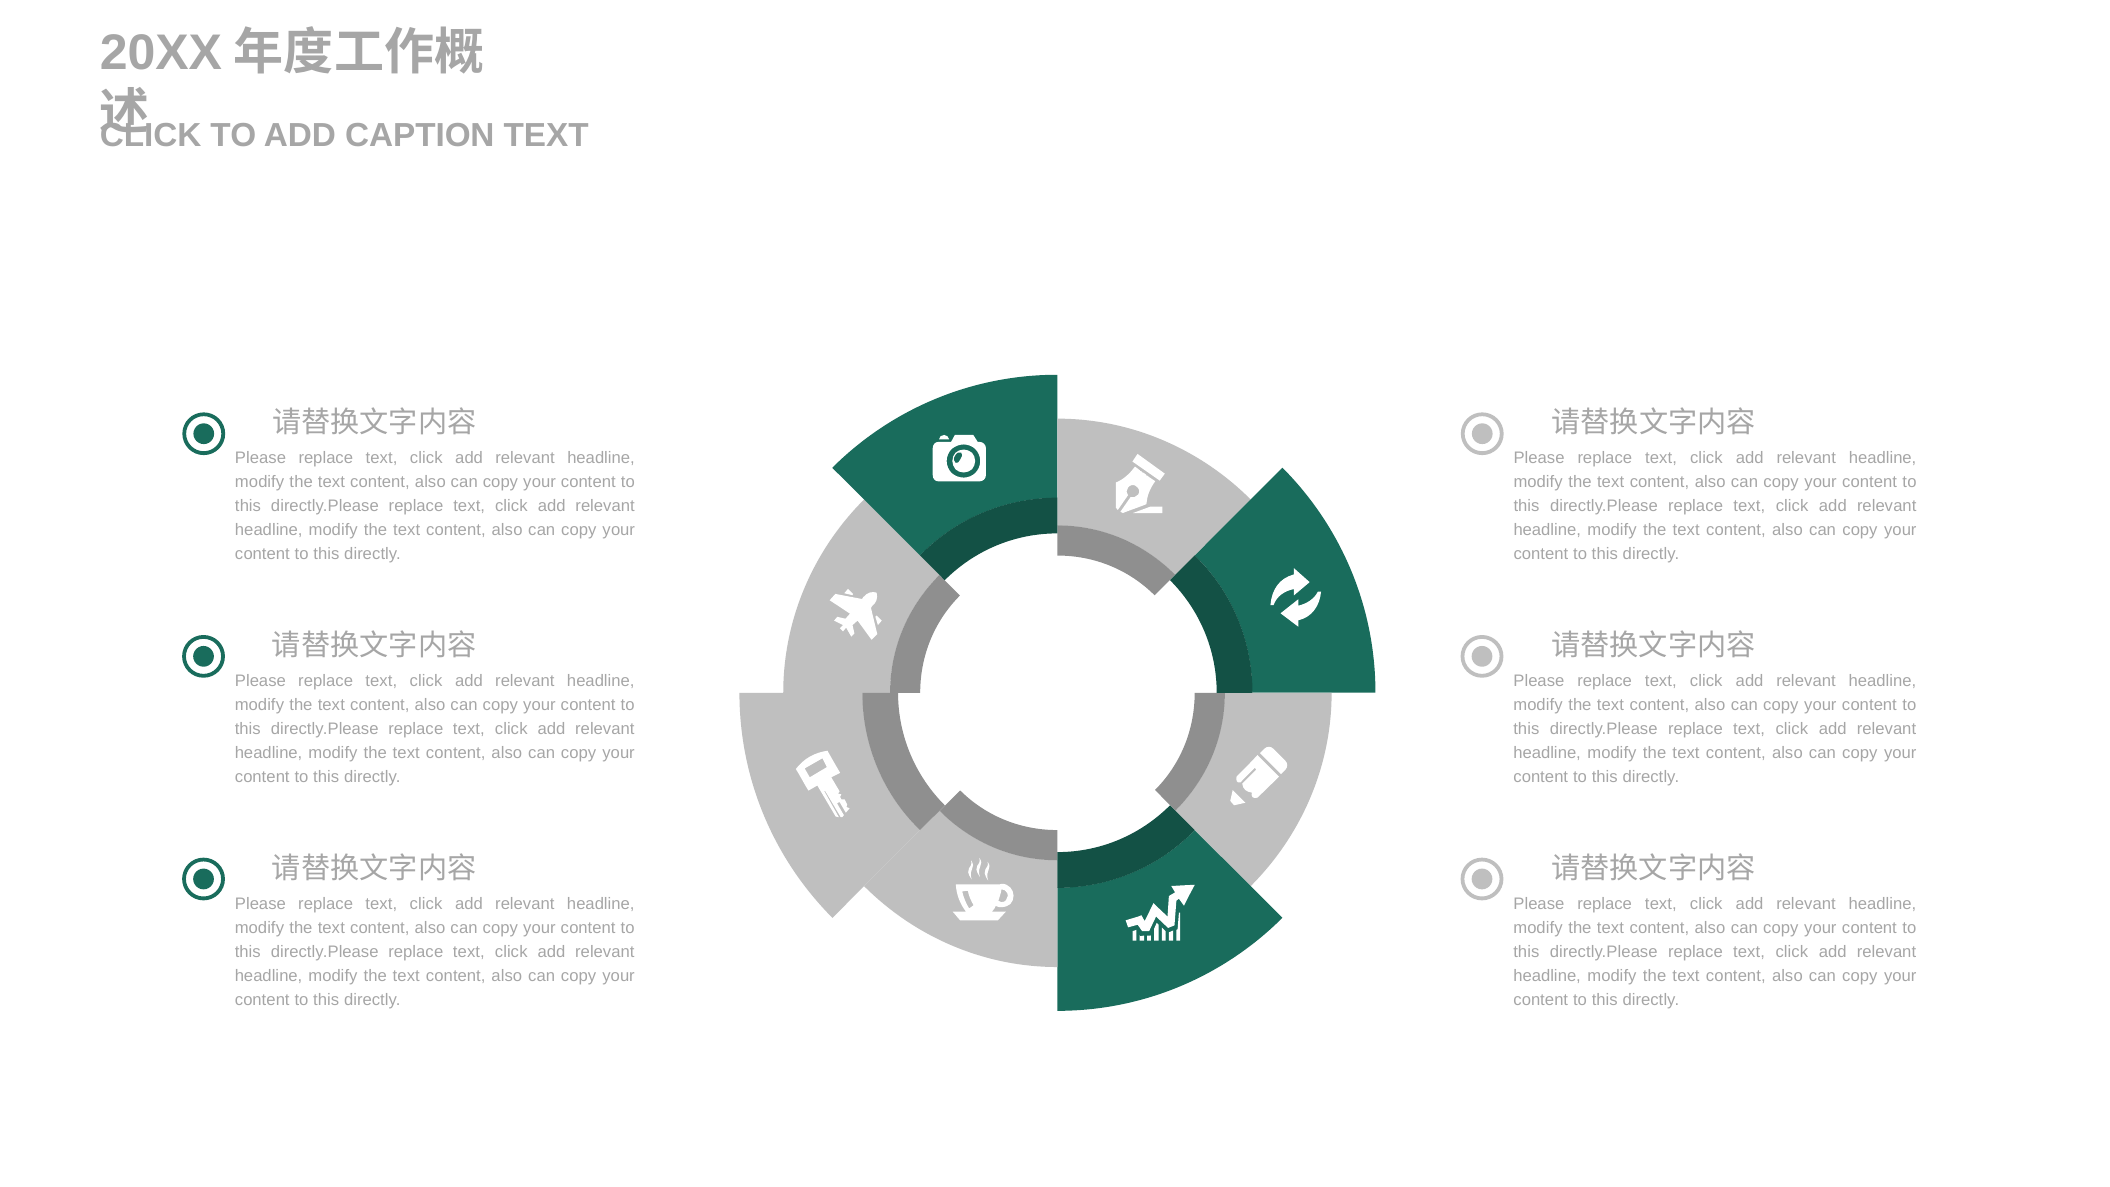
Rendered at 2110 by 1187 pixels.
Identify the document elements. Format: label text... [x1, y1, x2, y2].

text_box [182, 634, 225, 678]
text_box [1513, 396, 1918, 565]
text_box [182, 857, 225, 901]
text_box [234, 619, 636, 788]
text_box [1460, 412, 1504, 456]
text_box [234, 841, 636, 1010]
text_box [1460, 857, 1504, 901]
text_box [1460, 634, 1504, 678]
text_box 20XX年度工作概述 [99, 19, 534, 113]
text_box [182, 412, 226, 456]
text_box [1513, 841, 1917, 1010]
text_box CLICK TO ADD CAPTION TEXT [99, 113, 629, 154]
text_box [739, 374, 1376, 1011]
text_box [235, 396, 636, 565]
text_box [1513, 619, 1917, 788]
